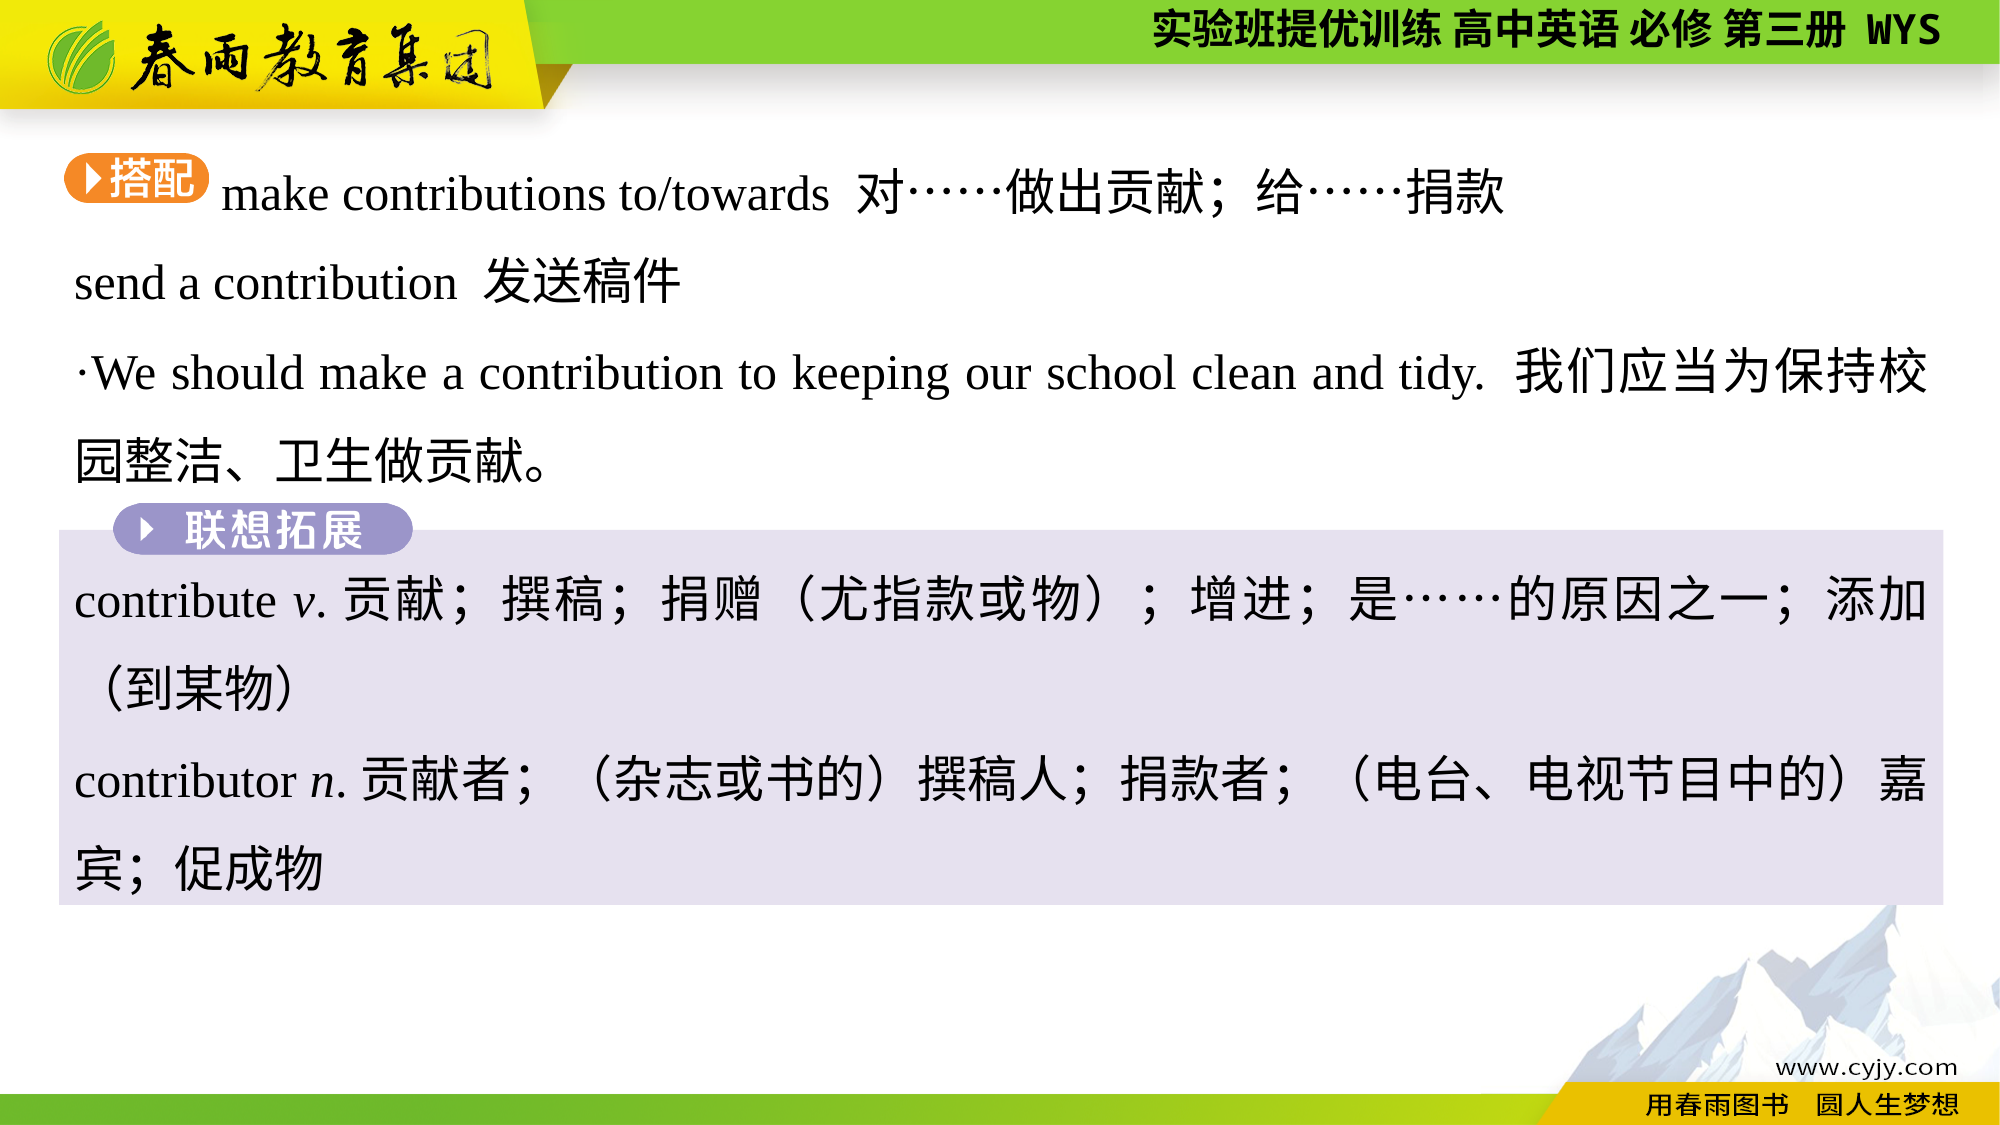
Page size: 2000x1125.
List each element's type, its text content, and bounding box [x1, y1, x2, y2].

list make contributions to/towards 对……做出贡献；给……捐款 send a contribution 发送稿件 ·We should make a contribution to keeping our school clean and tidy. 我们应当为保持校园整洁、卫生做贡献。 [59, 122, 1944, 502]
text_box contribute v.贡献；撰稿；捐赠（尤指款或物）；增进；是……的原因之一；添加（到某物） contributor n.贡献者；（杂志或书的）撰稿人；捐款者；（电台、电视节目中的）嘉宾；促成物 [59, 529, 1944, 905]
picture [0, 0, 2000, 1125]
